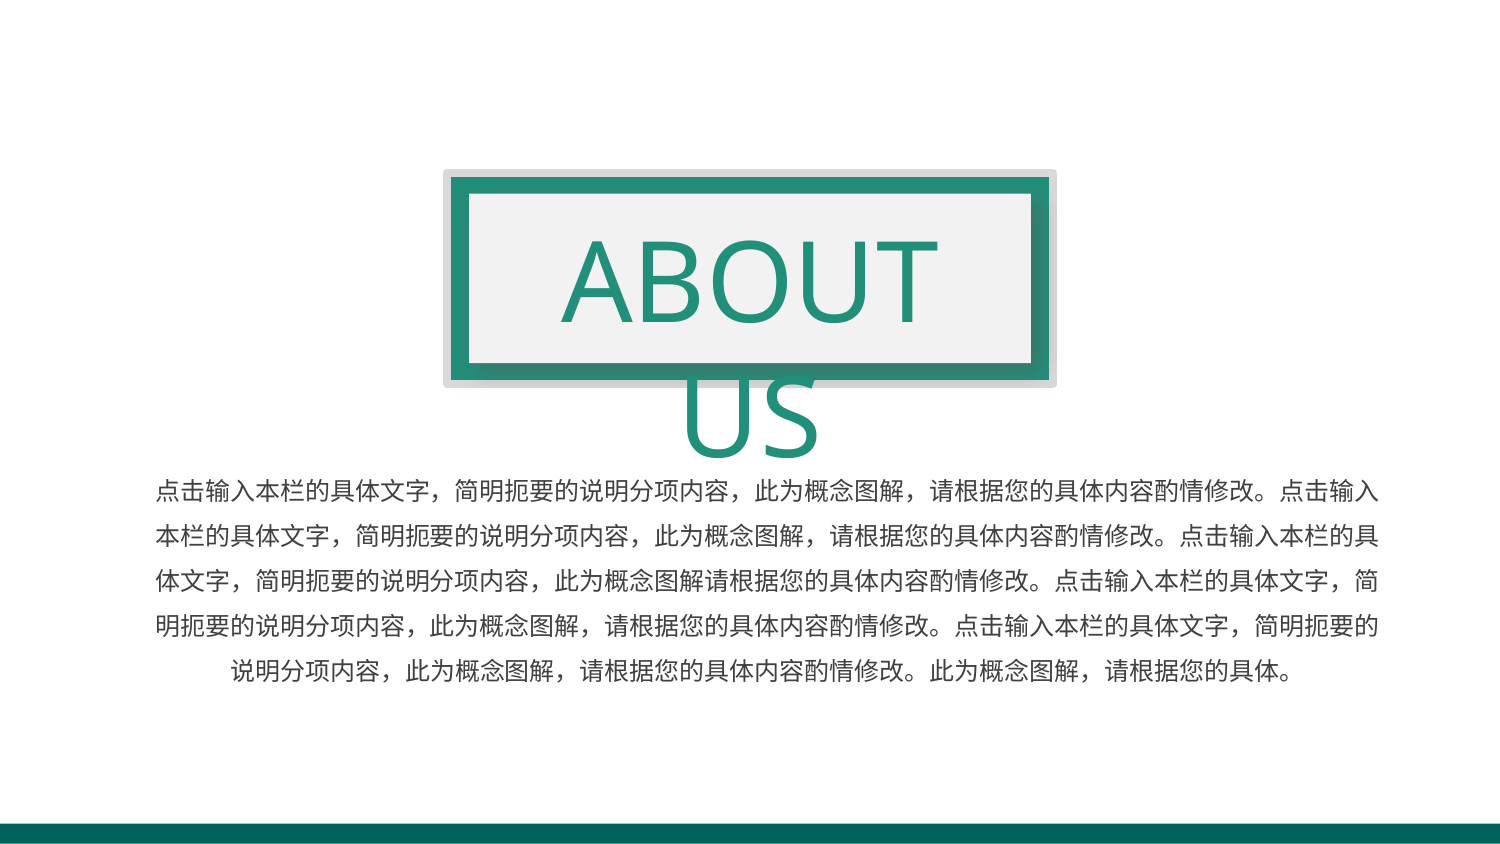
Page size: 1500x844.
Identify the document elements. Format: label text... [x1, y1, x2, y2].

text_box ABOUT US [518, 393, 982, 454]
text_box 点击输入本栏的具体文字，简明扼要的说明分项内容，此为概念图解，请根据您的具体内容酌情修改。点击输入本栏的具体文字，简明扼要的说明分项内容，此为概念图解，请根据您的具体内容酌情修改。点击输入本栏的具体文字，简明扼要的说明分项内容，此为概念图解请根据您的具体内容酌情修改。点击输入本栏的具体文字，简明扼要的说明分项内容，此为概念图解，请根据您的具体内容酌情修改。点击输入本栏的具体文字，简明扼要的说明分项内容，此为概念图解，请根据您的具体内容酌情修改。此为概念图解，请根据您的具体。 [135, 454, 1400, 691]
text_box [0, 821, 1500, 844]
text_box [446, 172, 1054, 385]
